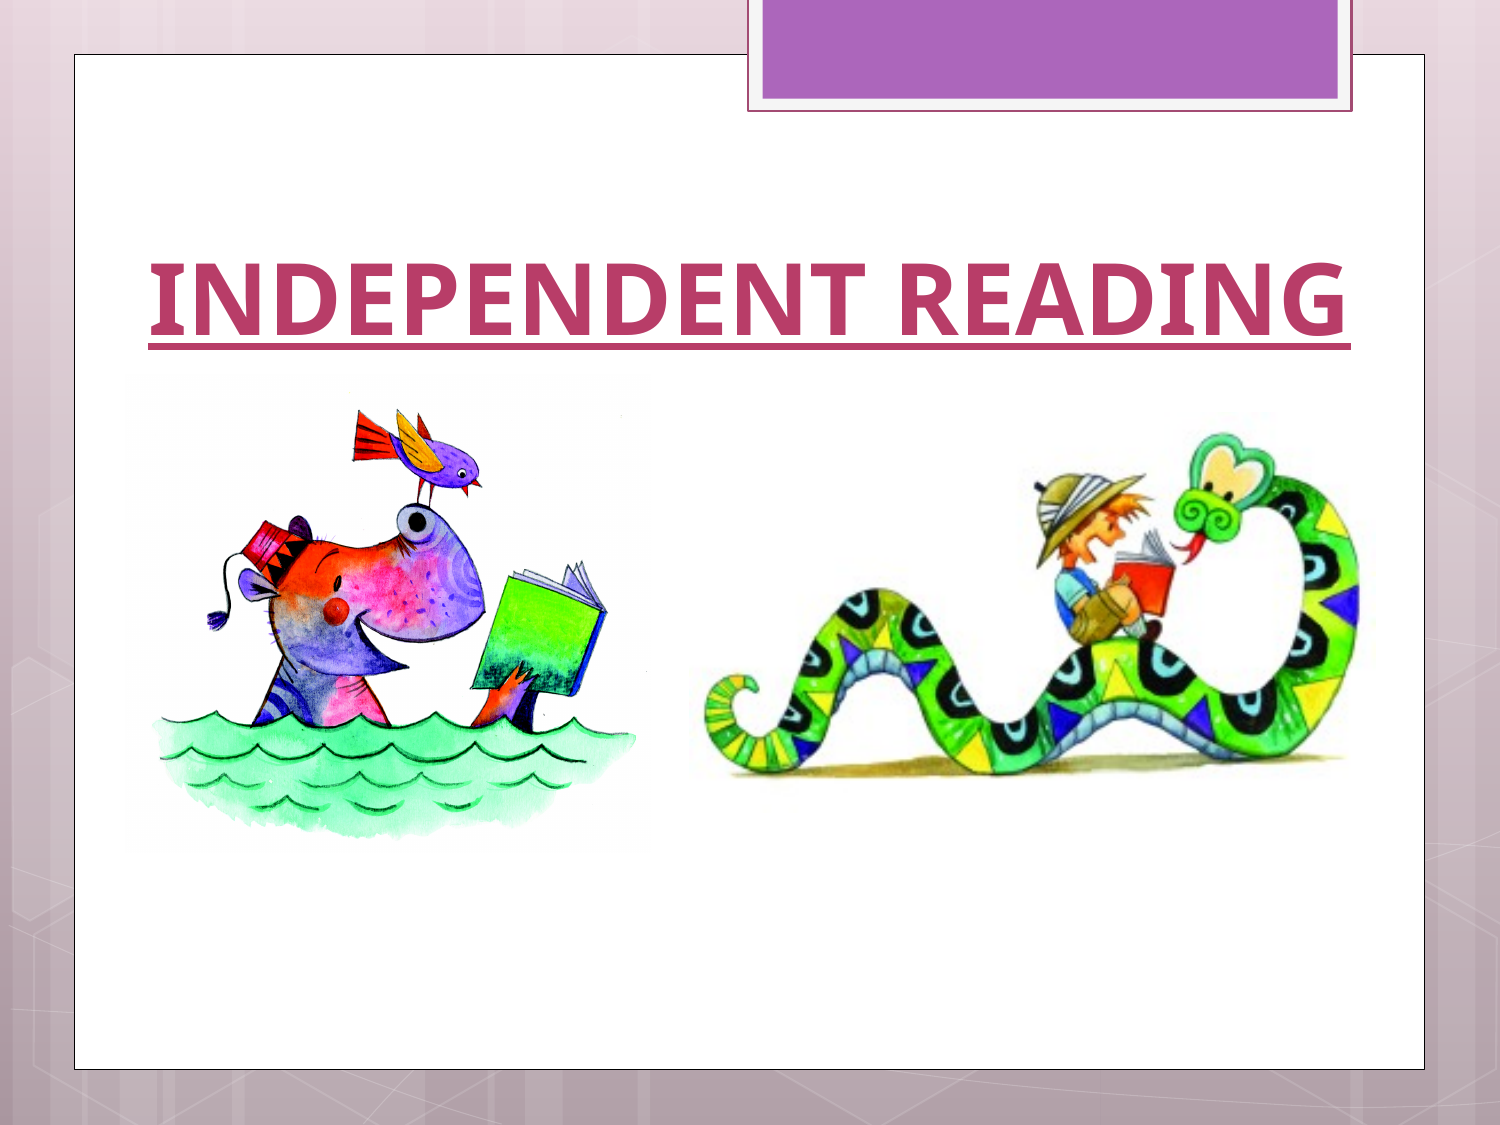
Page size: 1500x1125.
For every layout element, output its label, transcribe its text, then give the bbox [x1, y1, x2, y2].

picture [124, 374, 651, 853]
title INDEPENDENT READING [75, 174, 1425, 363]
picture [689, 411, 1376, 813]
